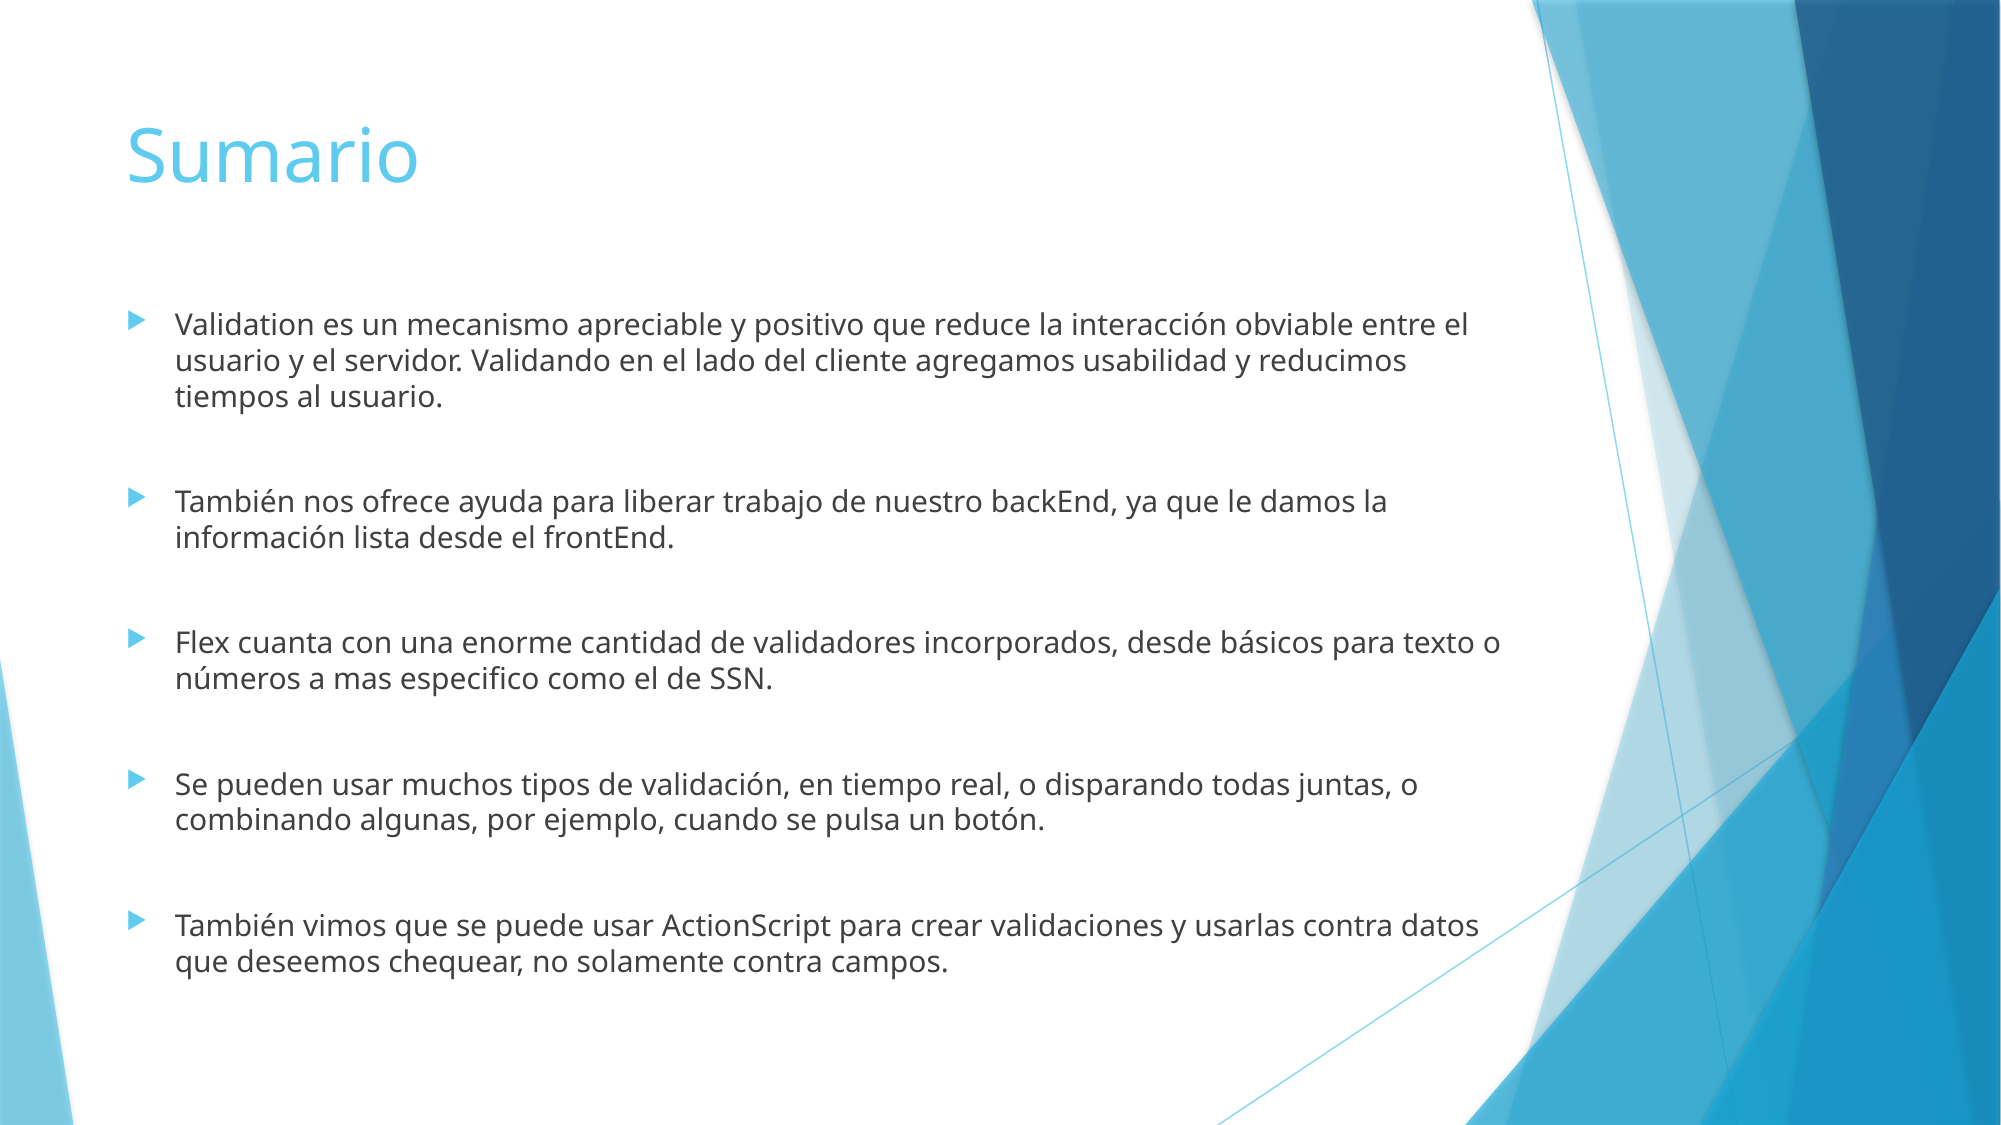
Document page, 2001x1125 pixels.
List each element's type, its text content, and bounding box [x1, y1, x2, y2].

title Sumario [111, 99, 1522, 297]
list Validation es un mecanismo apreciable y positivo que reduce la interacción obviable entre el usuario y el servidor. Validando en el lado del cliente agregamos usabilidad y reducimos tiempos al usuario. También nos ofrece ayuda para liberar trabajo de nuestro backEnd, ya que le damos la información lista desde el frontEnd. Flex cuanta con una enorme cantidad de validadores incorporados, desde básicos para texto o números a mas especifico como el de SSN. Se pueden usar muchos tipos de validación, en tiempo real, o disparando todas juntas, o combinando algunas, por ejemplo, cuando se pulsa un botón. También vimos que se puede usar ActionScript para crear validaciones y usarlas contra datos que deseemos chequear, no solamente contra campos. [111, 297, 1522, 991]
